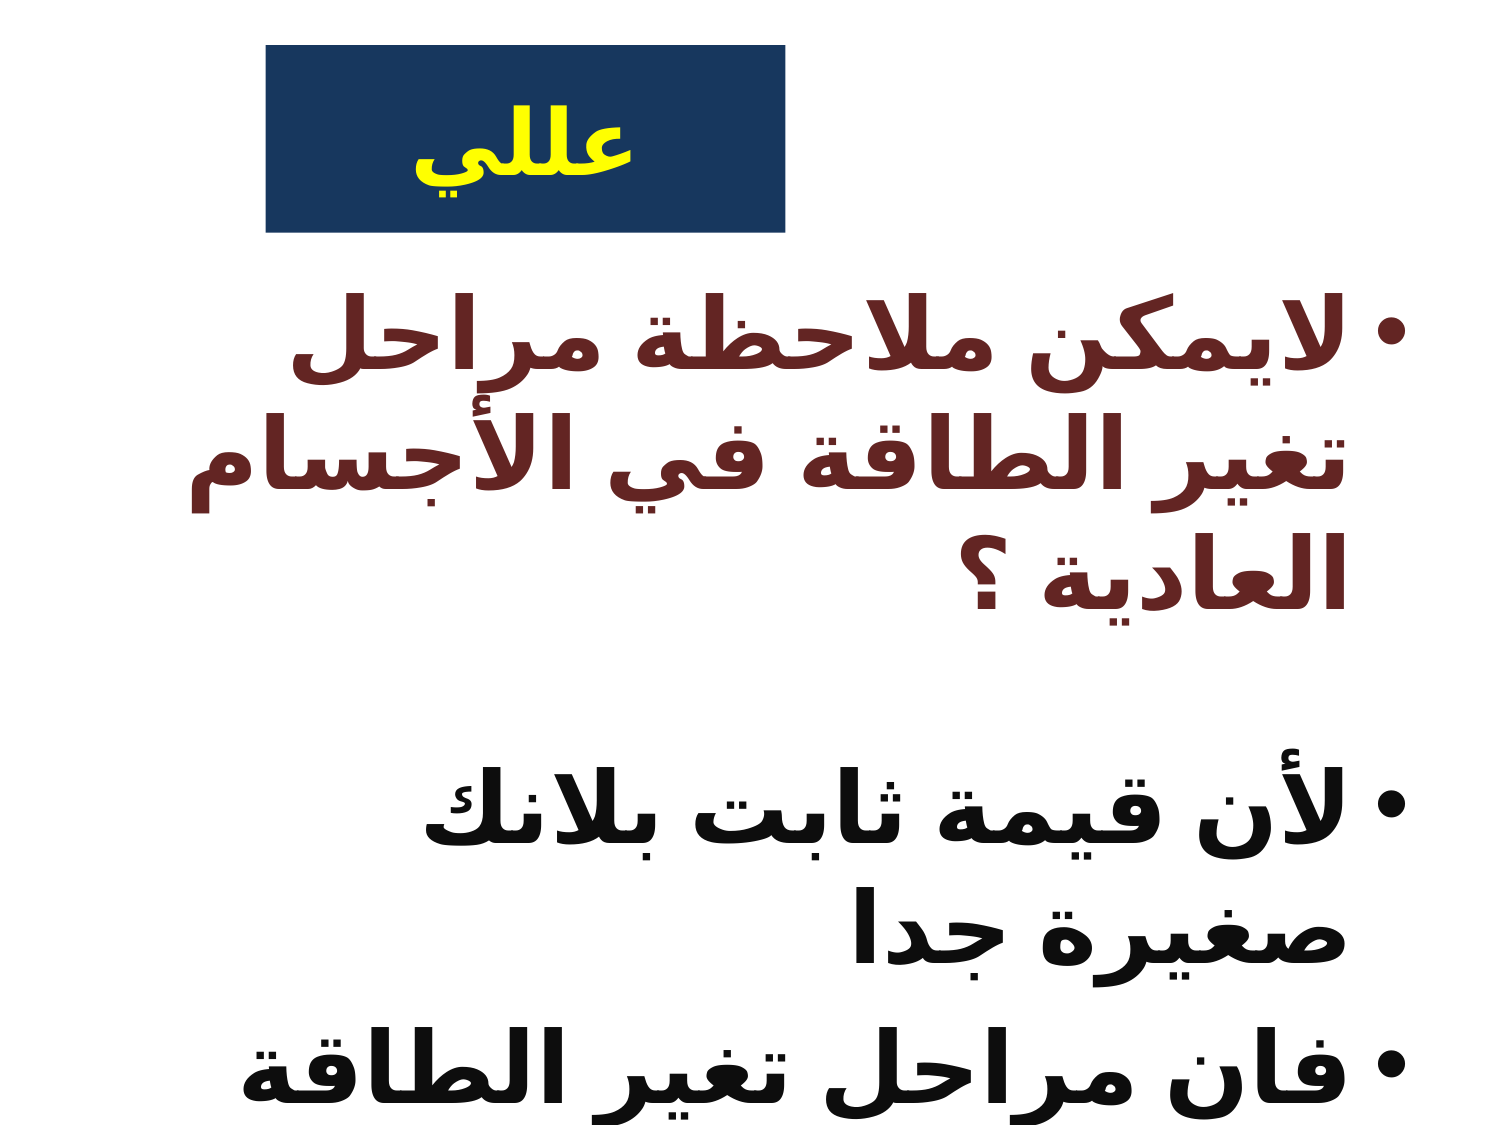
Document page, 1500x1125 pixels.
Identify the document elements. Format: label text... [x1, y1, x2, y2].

title عللي [265, 45, 786, 233]
list لايمكن ملاحظة مراحل تغير الطاقة في الأجسام العادية ؟ لأن قيمة ثابت بلانك صغيرة جدا فان مراحل تغير الطاقة صغيرة جدا [75, 262, 1425, 1005]
